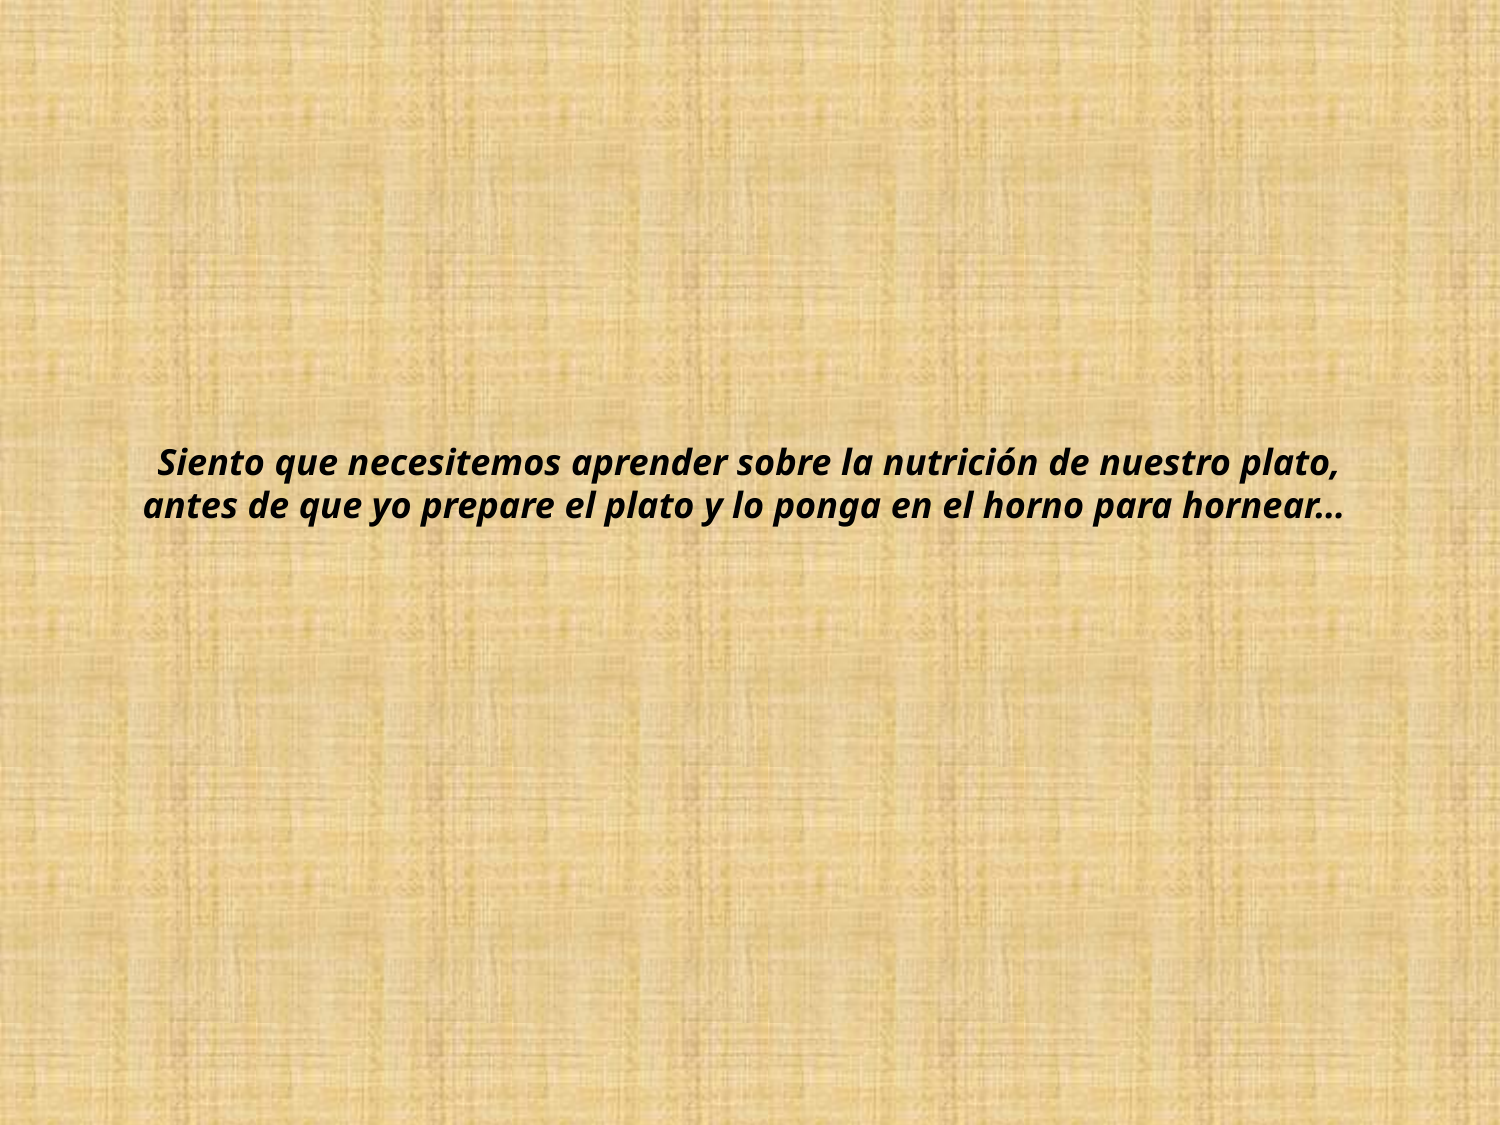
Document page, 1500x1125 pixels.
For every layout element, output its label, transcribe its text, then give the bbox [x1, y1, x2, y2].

title Siento que necesitemos aprender sobre la nutrición de nuestro plato, antes de que yo prepare el plato y lo ponga en el horno para hornear… [112, 349, 1388, 591]
picture [0, 0, 1500, 1125]
